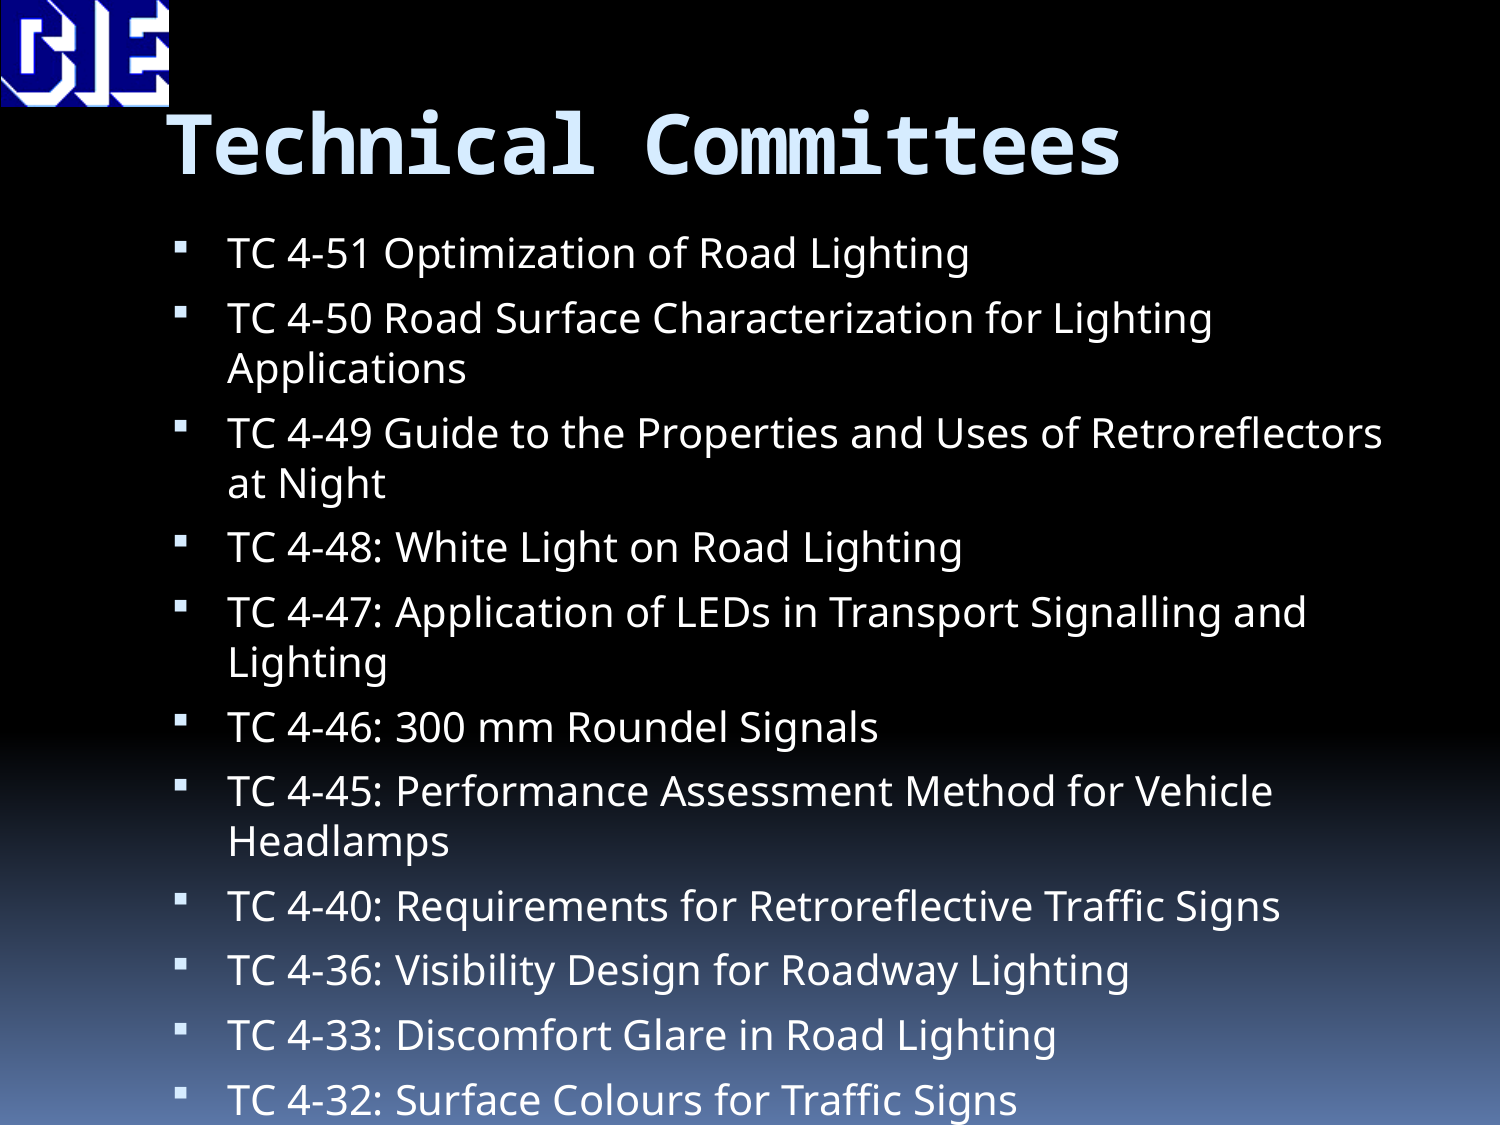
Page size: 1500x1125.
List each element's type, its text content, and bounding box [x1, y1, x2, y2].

title Technical Committees [150, 83, 1425, 234]
list TC 4-51 Optimization of Road Lighting TC 4-50 Road Surface Characterization for Lighting Applications TC 4-49 Guide to the Properties and Uses of Retroreflectors at Night TC 4-48: White Light on Road Lighting TC 4-47: Application of LEDs in Transport Signalling and Lighting TC 4-46: 300 mm Roundel Signals TC 4-45: Performance Assessment Method for Vehicle Headlamps TC 4-40: Requirements for Retroreflective Traffic Signs TC 4-36: Visibility Design for Roadway Lighting TC 4-33: Discomfort Glare in Road Lighting TC 4-32: Surface Colours for Traffic Signs TC 4-21: Interference by Light with Astronomical Observations TC 4-15: Road Lighting Calculations [145, 219, 1421, 970]
